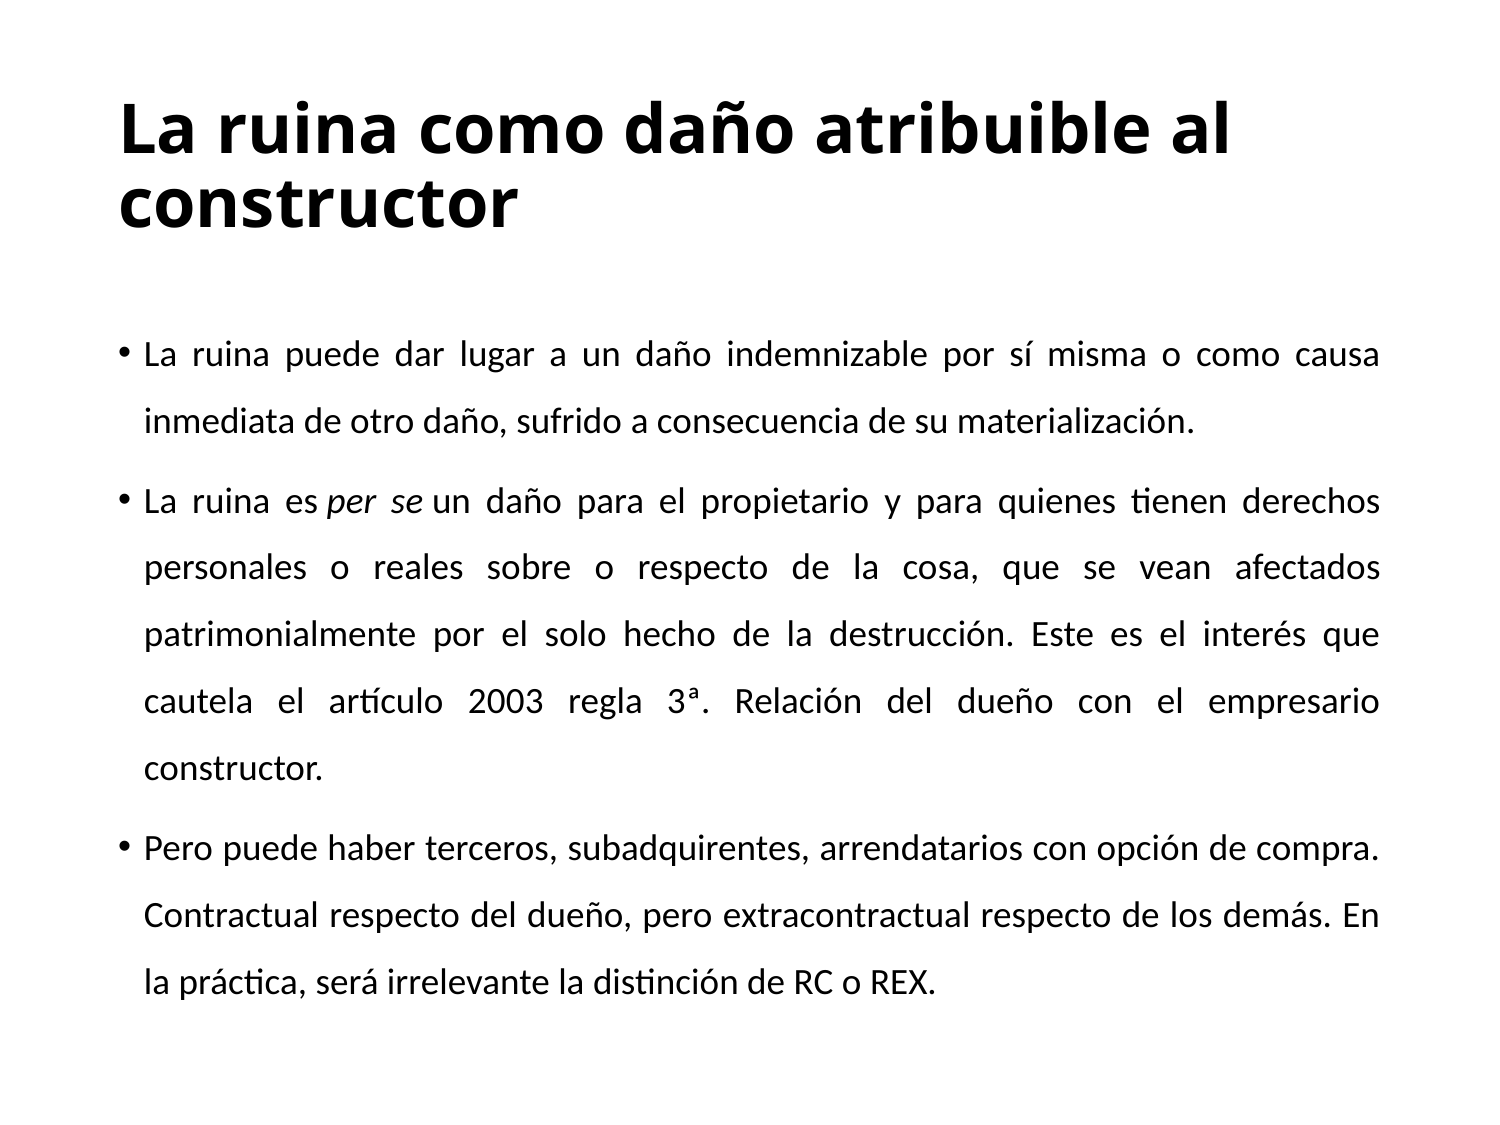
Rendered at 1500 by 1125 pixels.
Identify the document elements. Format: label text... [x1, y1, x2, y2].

title La ruina como daño atribuible al constructor [103, 59, 1397, 278]
list La ruina puede dar lugar a un daño indemnizable por sí misma o como causa inmediata de otro daño, sufrido a consecuencia de su materialización. La ruina es per se un daño para el propietario y para quienes tienen derechos personales o reales sobre o respecto de la cosa, que se vean afectados patrimonialmente por el solo hecho de la destrucción. Este es el interés que cautela el artículo 2003 regla 3ª. Relación del dueño con el empresario constructor. Pero puede haber terceros, subadquirentes, arrendatarios con opción de compra. Contractual respecto del dueño, pero extracontractual respecto de los demás. En la práctica, será irrelevante la distinción de RC o REX. [103, 299, 1397, 1014]
